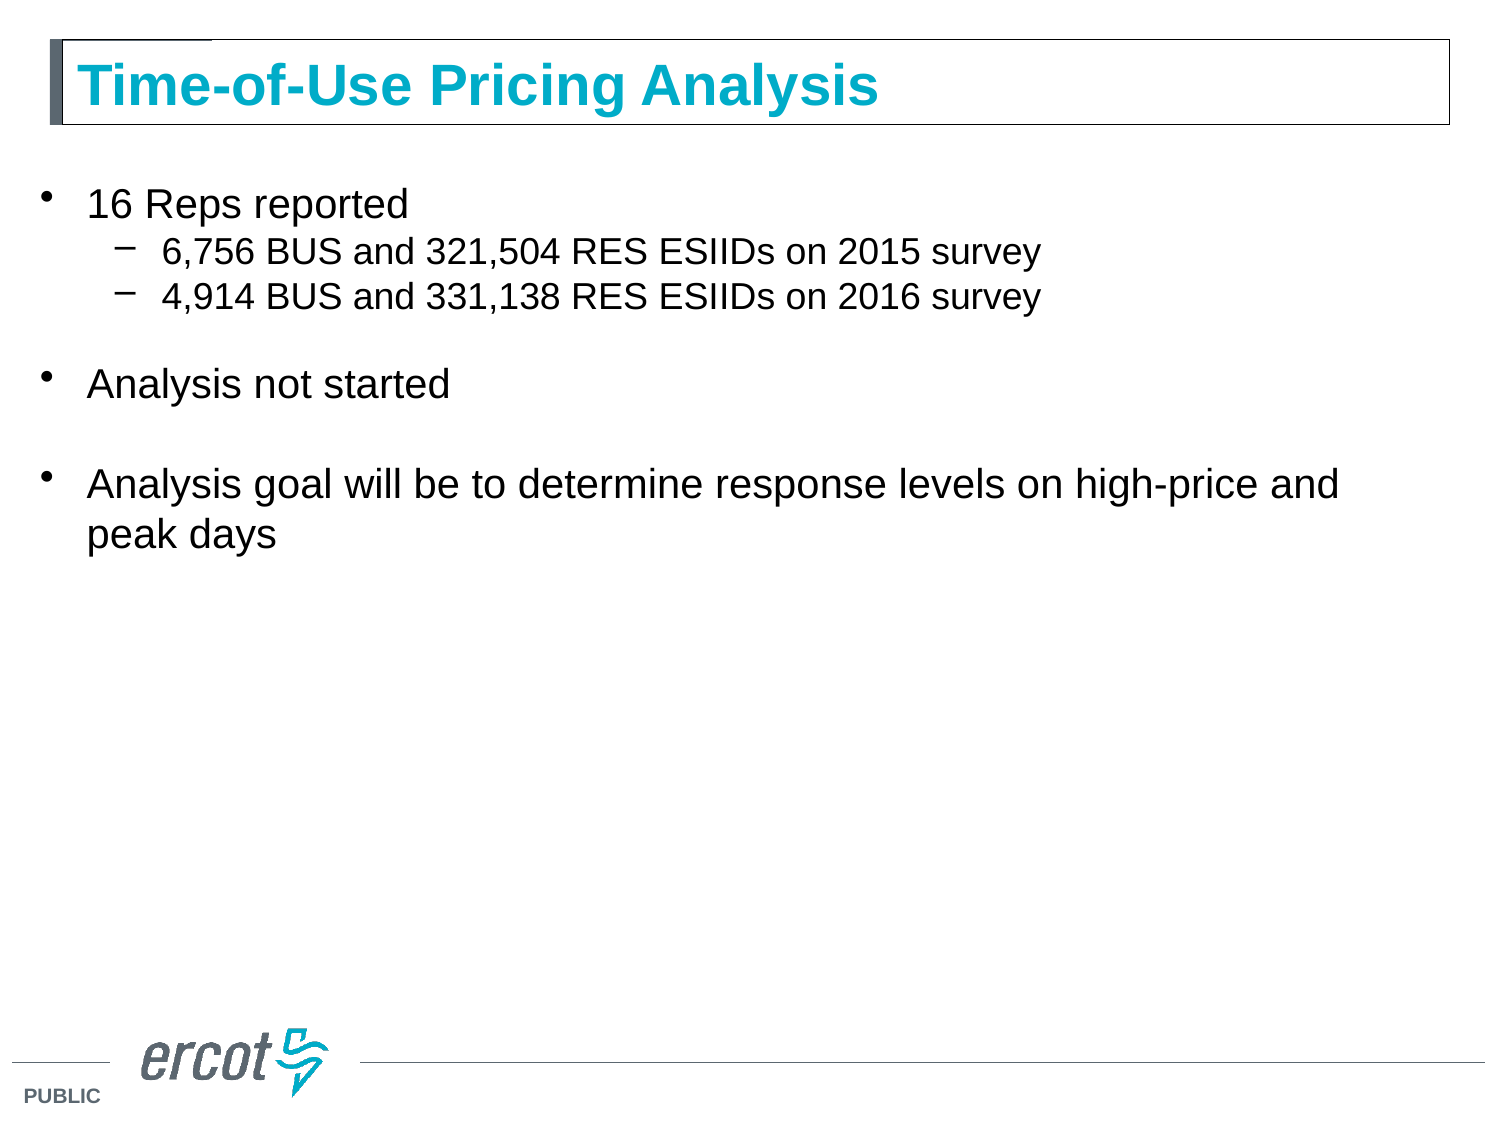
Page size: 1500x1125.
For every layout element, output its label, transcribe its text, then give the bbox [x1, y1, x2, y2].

picture [137, 1024, 332, 1100]
title Time-of-Use Pricing Analysis [62, 39, 1450, 125]
text_box 16 Reps reported 6,756 BUS and 321,504 RES ESIIDs on 2015 survey 4,914 BUS and 331,138 RES ESIIDs on 2016 survey Analysis not started Analysis goal will be to determine response levels on high-price and peak days [24, 169, 1425, 565]
